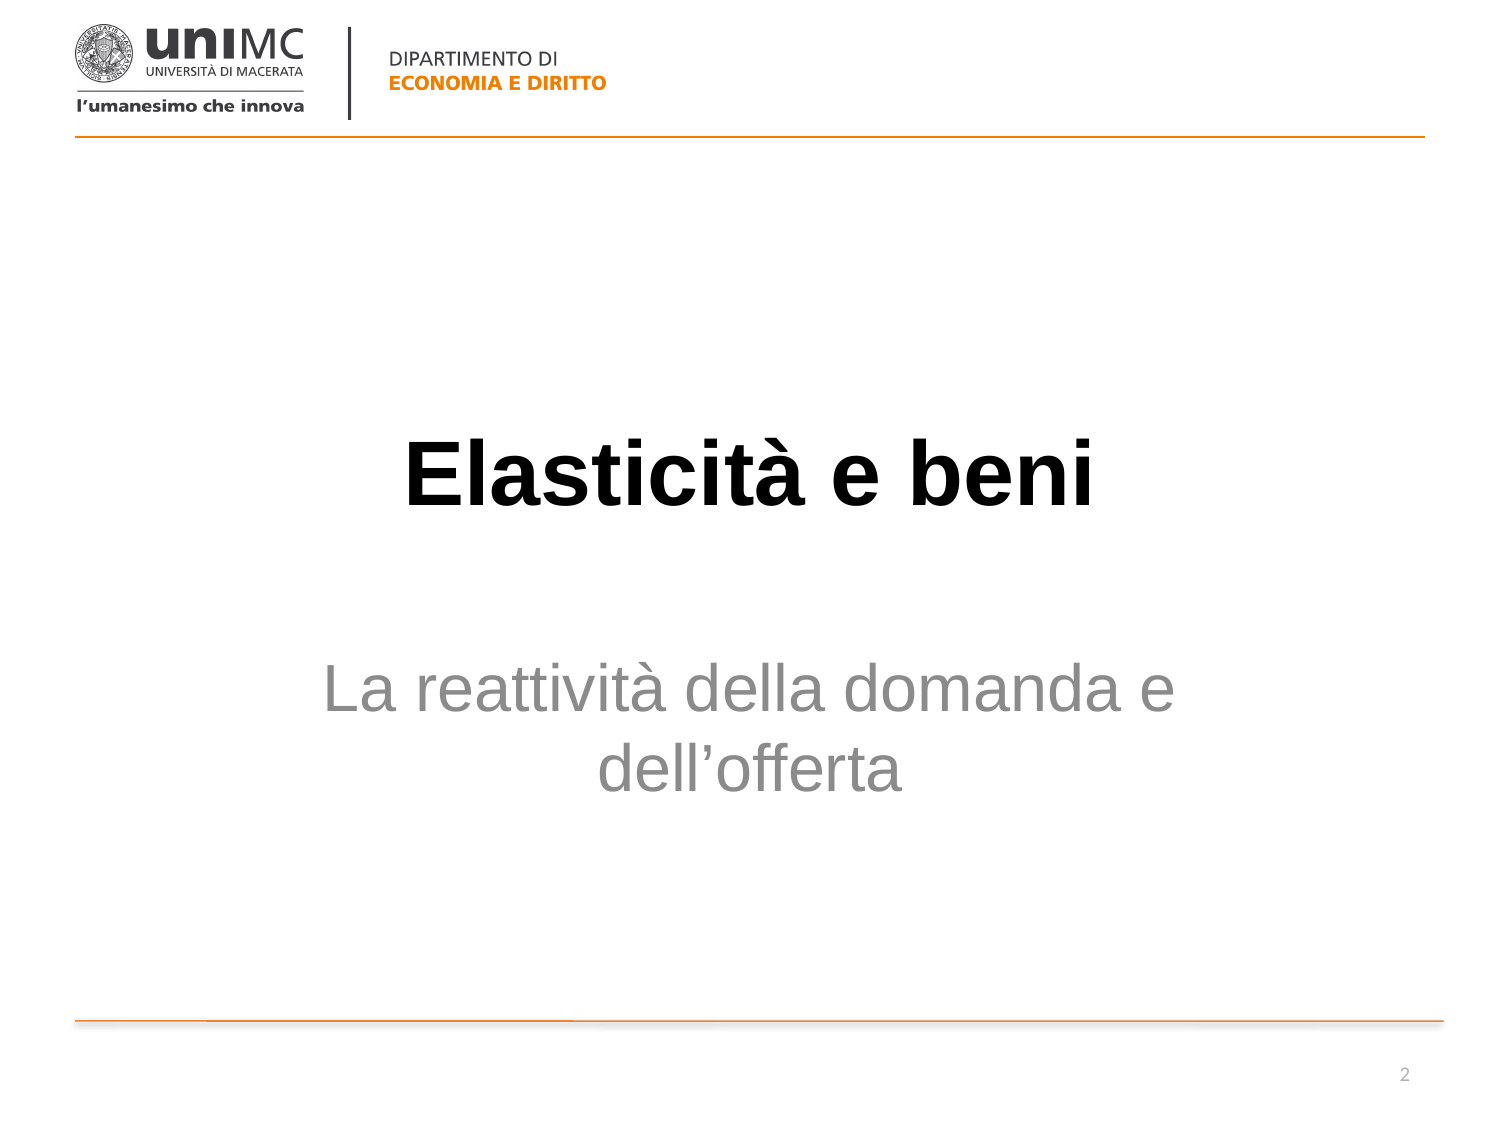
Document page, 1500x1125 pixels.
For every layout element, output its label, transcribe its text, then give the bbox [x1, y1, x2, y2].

picture [75, 24, 1425, 138]
slide_number 2 [1074, 1042, 1425, 1103]
subtitle La reattività della domanda e dell’offerta [225, 637, 1275, 925]
title Elasticità e beni [112, 375, 1388, 563]
